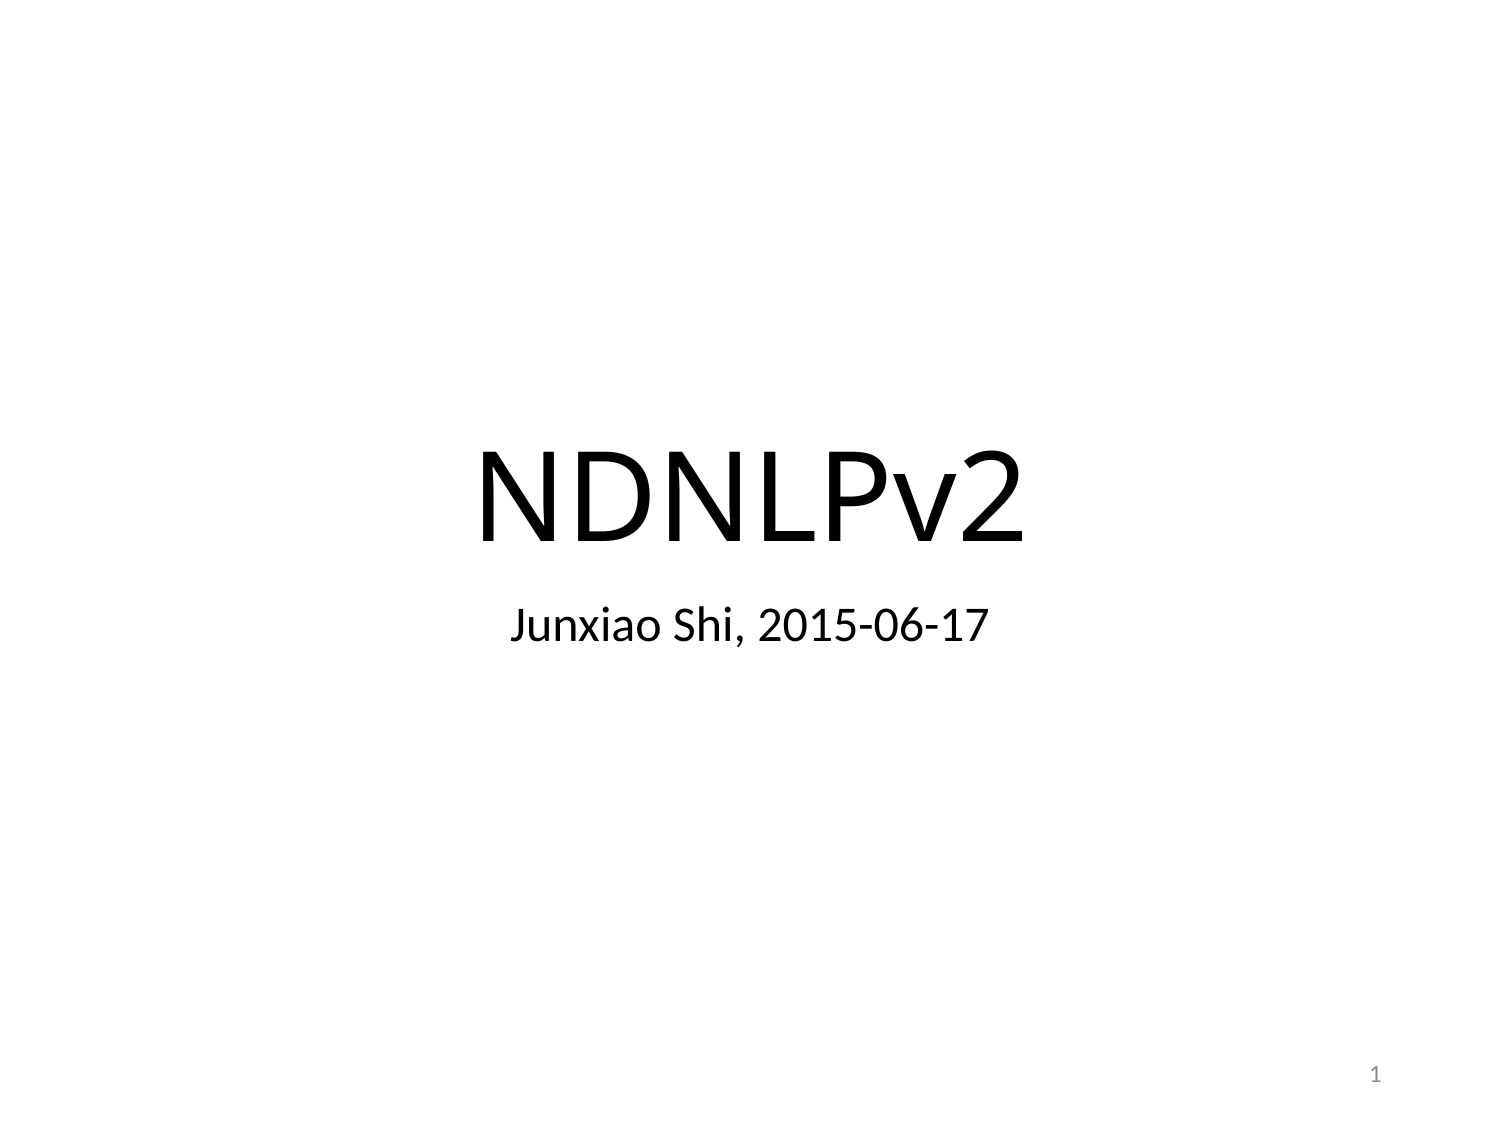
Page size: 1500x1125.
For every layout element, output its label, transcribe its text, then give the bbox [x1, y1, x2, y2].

subtitle Junxiao Shi, 2015-06-17 [187, 590, 1313, 863]
slide_number 1 [1059, 1042, 1397, 1103]
title NDNLPv2 [112, 184, 1388, 576]
